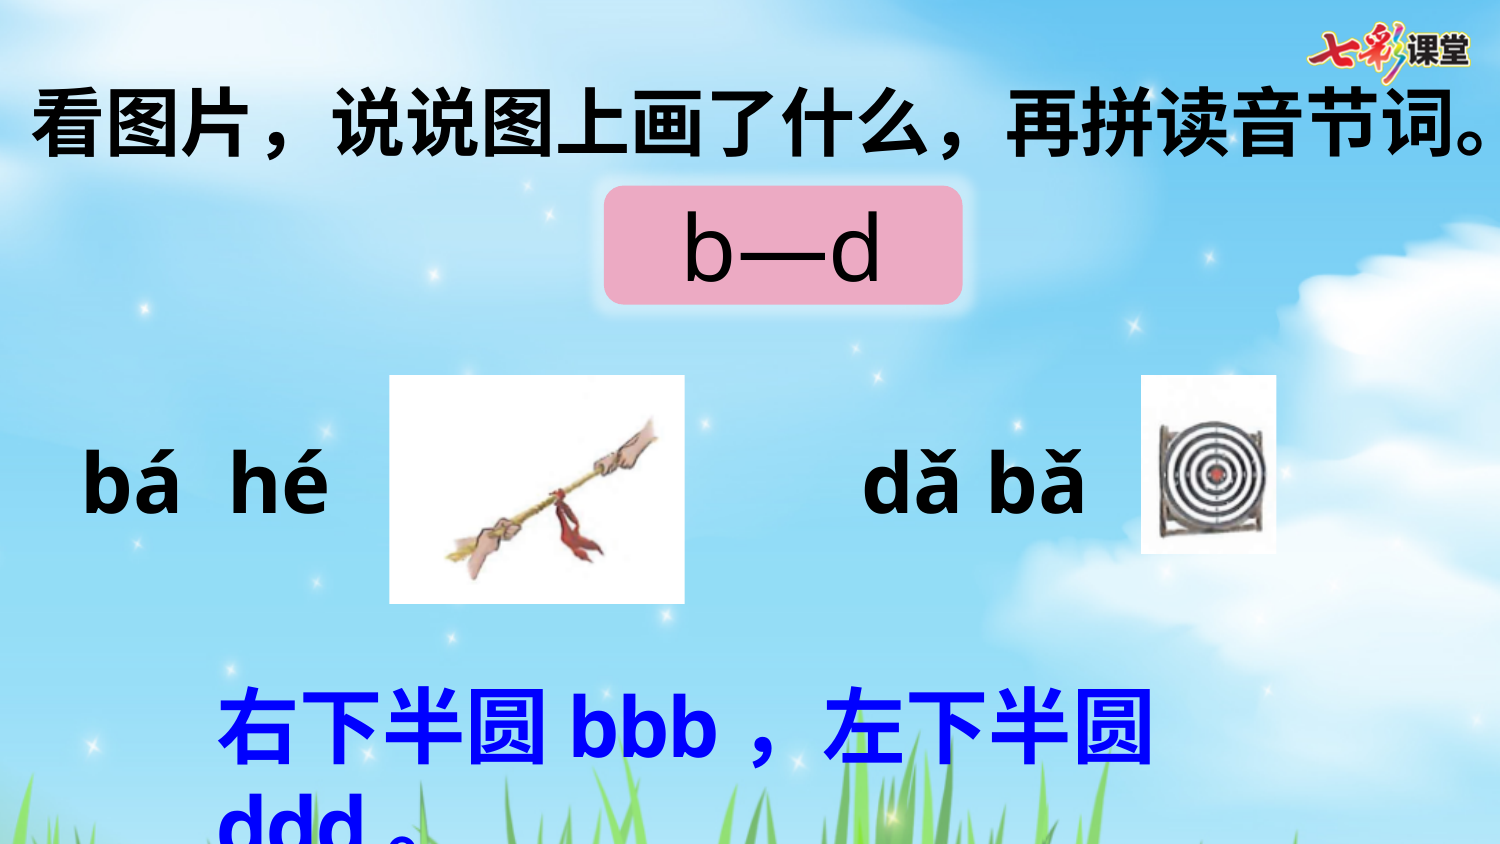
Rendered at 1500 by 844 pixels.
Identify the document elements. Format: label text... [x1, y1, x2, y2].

picture [0, 0, 1500, 844]
text_box 右下半圆bbb，左下半圆ddd。 [207, 669, 1306, 844]
text_box 韵母中都有u。 [596, 167, 970, 173]
text_box b—d [602, 184, 964, 306]
text_box 看图片，说说图上画了什么，再拼读音节词。 [16, 67, 1500, 173]
text_box bá hé [66, 422, 347, 538]
text_box dǎ bǎ [846, 422, 1104, 538]
